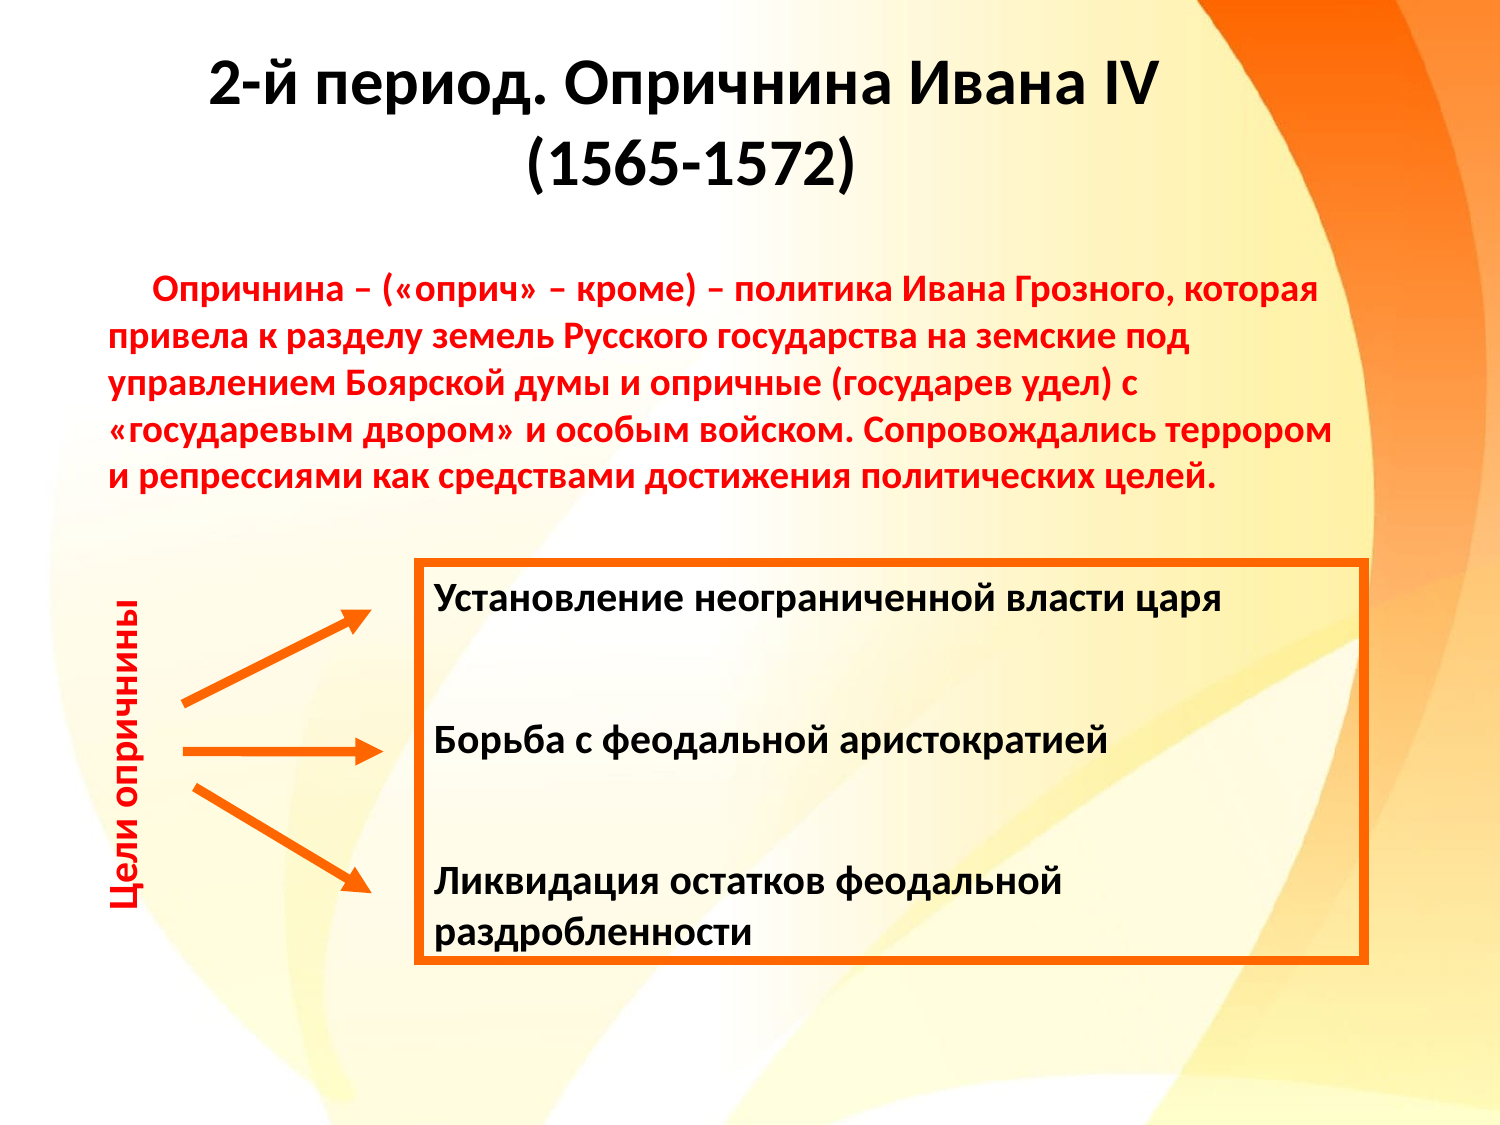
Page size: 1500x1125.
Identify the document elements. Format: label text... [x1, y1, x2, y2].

list Опричнина – («оприч» – кроме) – политика Ивана Грозного, которая привела к разделу земель Русского государства на земские под управлением Боярской думы и опричные (государев удел) с «государевым двором» и особым войском. Сопровождались террором и репрессиями как средствами достижения политических целей. [41, 255, 1368, 528]
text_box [87, 562, 384, 926]
text_box Установление неограниченной власти царя Борьба с феодальной аристократией Ликвидация остатков феодальной раздробленности [419, 562, 1365, 961]
title 2-й период. Опричнина Ивана IV (1565-1572) [29, 42, 1355, 194]
picture [0, 0, 1500, 1125]
